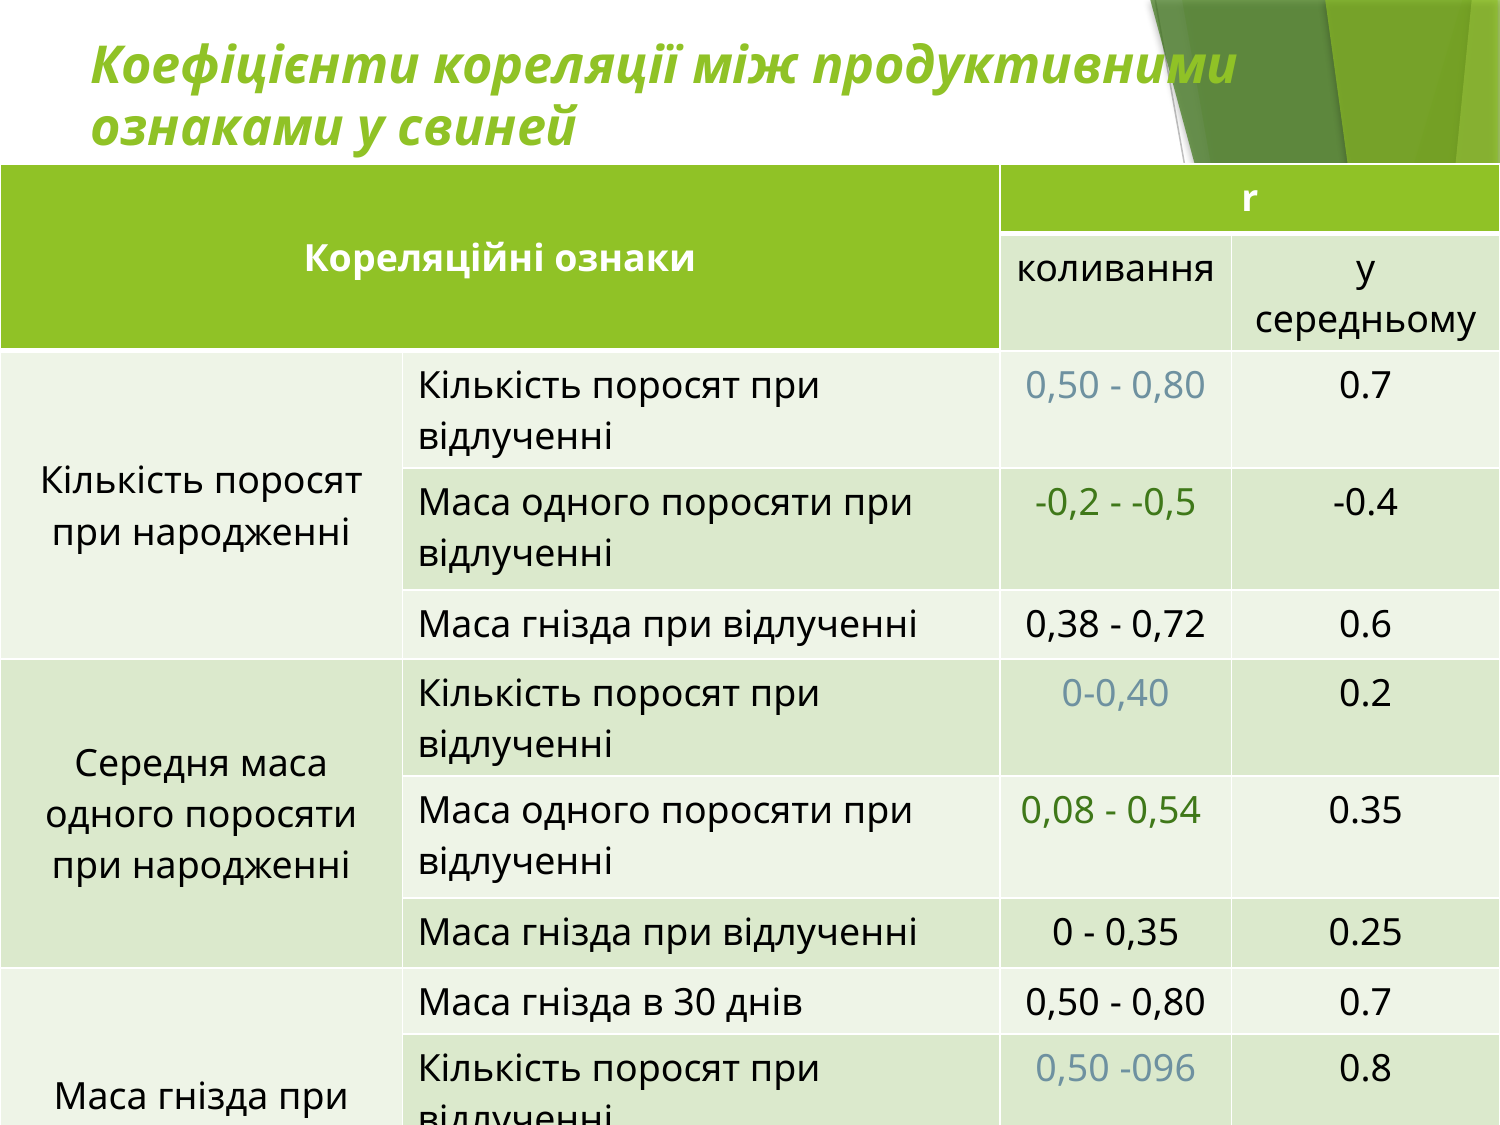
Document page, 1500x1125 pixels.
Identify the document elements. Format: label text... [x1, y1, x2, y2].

table_header r [1001, 165, 1499, 231]
table_cell 0-0,40 [1001, 660, 1231, 775]
table_cell коливання [1001, 236, 1231, 350]
table_cell 0.35 [1232, 777, 1499, 897]
table_cell у середньому [1232, 236, 1499, 350]
table_cell 0,08 - 0,54 [1001, 777, 1231, 897]
table_cell 0.6 [1232, 591, 1499, 658]
table_cell Кількість поросят при відлученні [403, 660, 999, 775]
table_cell 0,50 - 0,80 [1001, 352, 1231, 467]
table_cell Кількість поросят при народженні [1, 353, 402, 658]
title Коефіцієнти кореляції між продуктивними ознаками у свиней [75, 23, 1425, 163]
table_cell 0,50 -096 [1001, 1035, 1231, 1125]
table_cell 0.7 [1232, 969, 1499, 1033]
table_cell 0 - 0,35 [1001, 899, 1231, 967]
table_cell -0.4 [1232, 469, 1499, 589]
table_cell Маса гнізда при відлученні [1, 969, 402, 1125]
table_cell Маса гнізда при відлученні [403, 591, 999, 658]
table_cell 0,38 - 0,72 [1001, 591, 1231, 658]
table_cell Маса гнізда при відлученні [403, 899, 999, 967]
table_cell 0,50 - 0,80 [1001, 969, 1231, 1033]
table_cell -0,2 - -0,5 [1001, 469, 1231, 589]
table_cell Кількість поросят при відлученні [403, 353, 999, 467]
table_cell Маса одного поросяти при відлученні [403, 777, 999, 897]
table_header Кореляційні ознаки [1, 165, 999, 348]
table_cell 0.2 [1232, 660, 1499, 775]
table_cell Маса одного поросяти при відлученні [403, 469, 999, 589]
table_cell Маса гнізда в 30 днів [403, 969, 999, 1033]
table_cell 0.7 [1232, 352, 1499, 467]
table_cell Кількість поросят при відлученні [403, 1035, 999, 1125]
table_cell 0.8 [1232, 1035, 1499, 1125]
table_cell Середня маса одного поросяти при народженні [1, 660, 402, 967]
table_cell 0.25 [1232, 899, 1499, 967]
